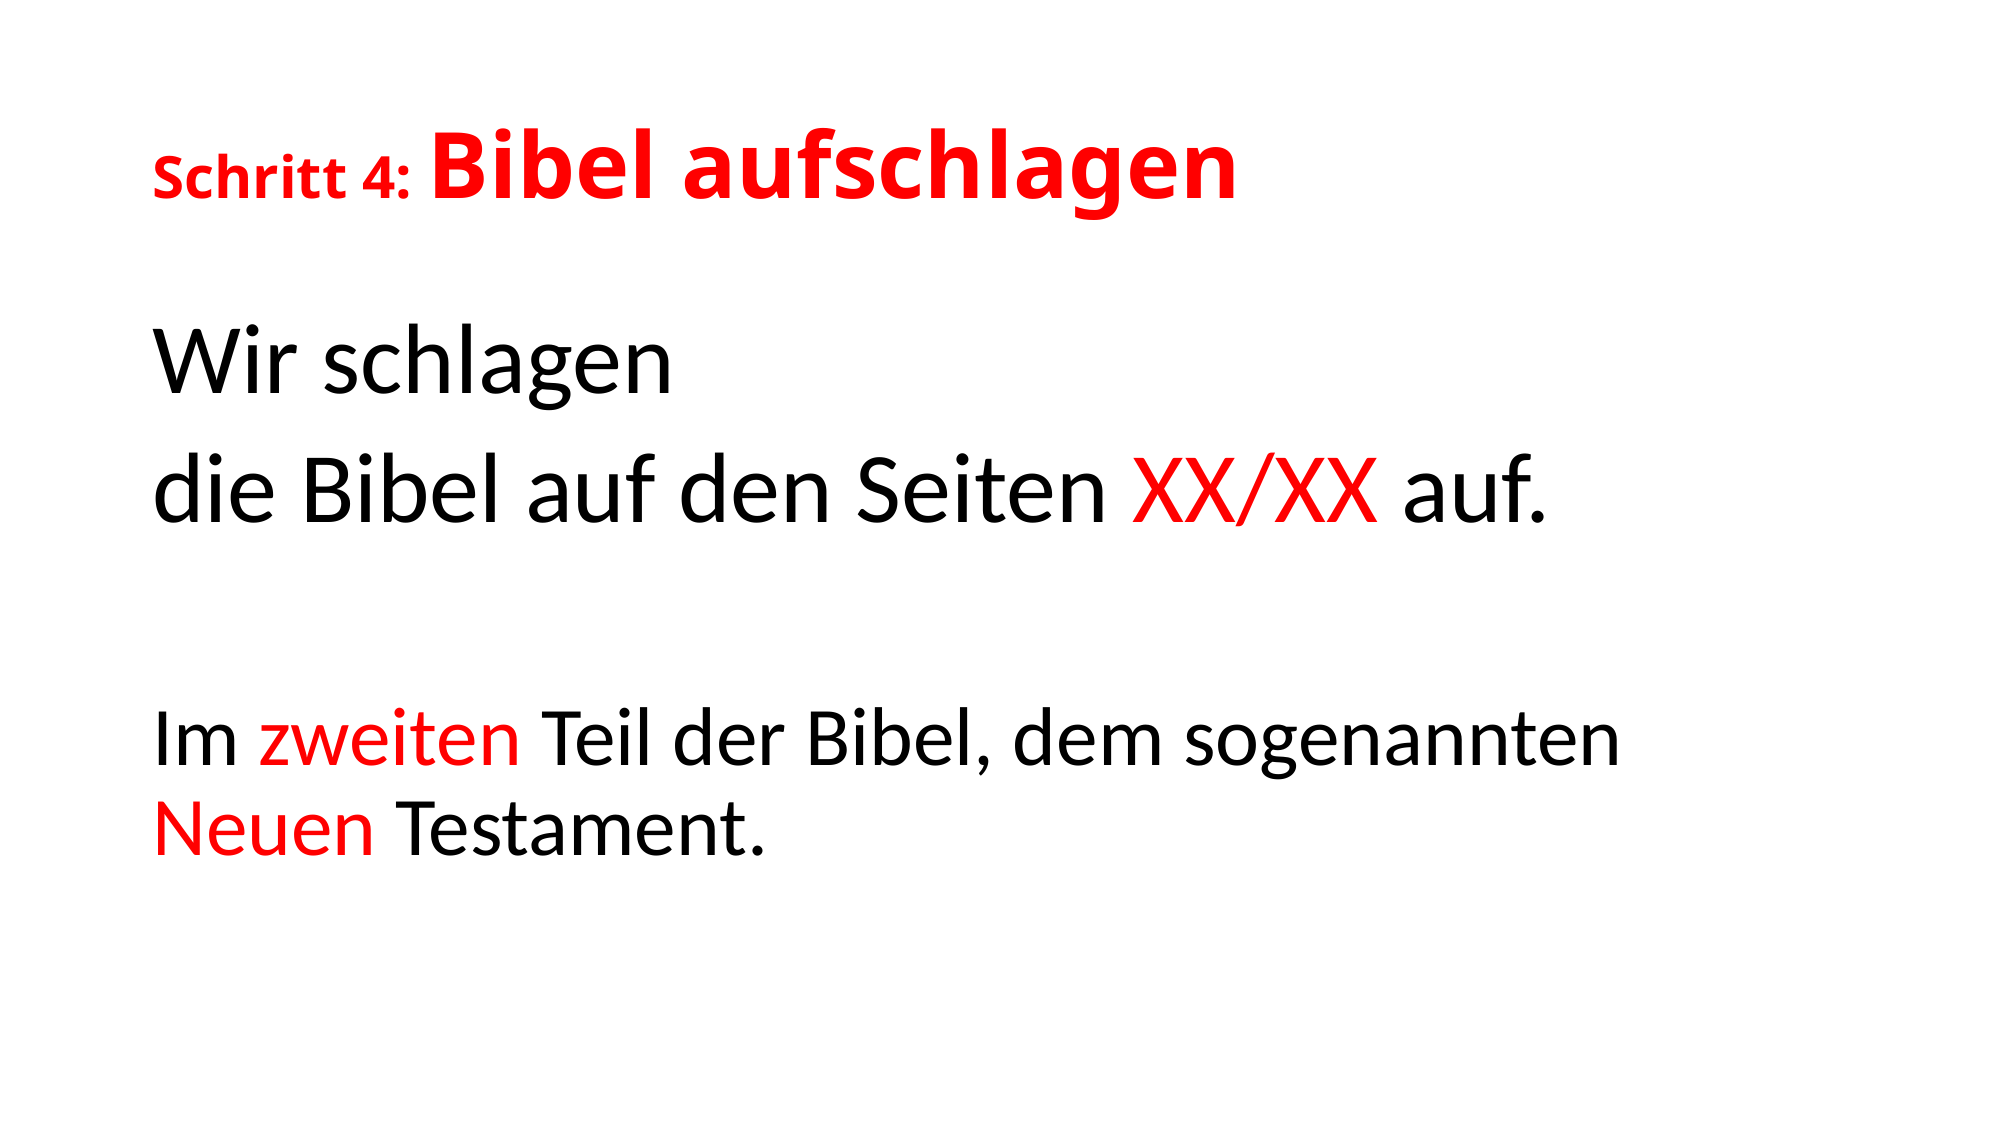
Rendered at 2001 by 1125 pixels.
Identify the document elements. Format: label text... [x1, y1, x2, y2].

list Wir schlagen die Bibel auf den Seiten XX/XX auf. Im zweiten Teil der Bibel, dem sogenannten Neuen Testament. [137, 299, 1863, 1014]
title Schritt 4: Bibel aufschlagen [137, 59, 1863, 278]
